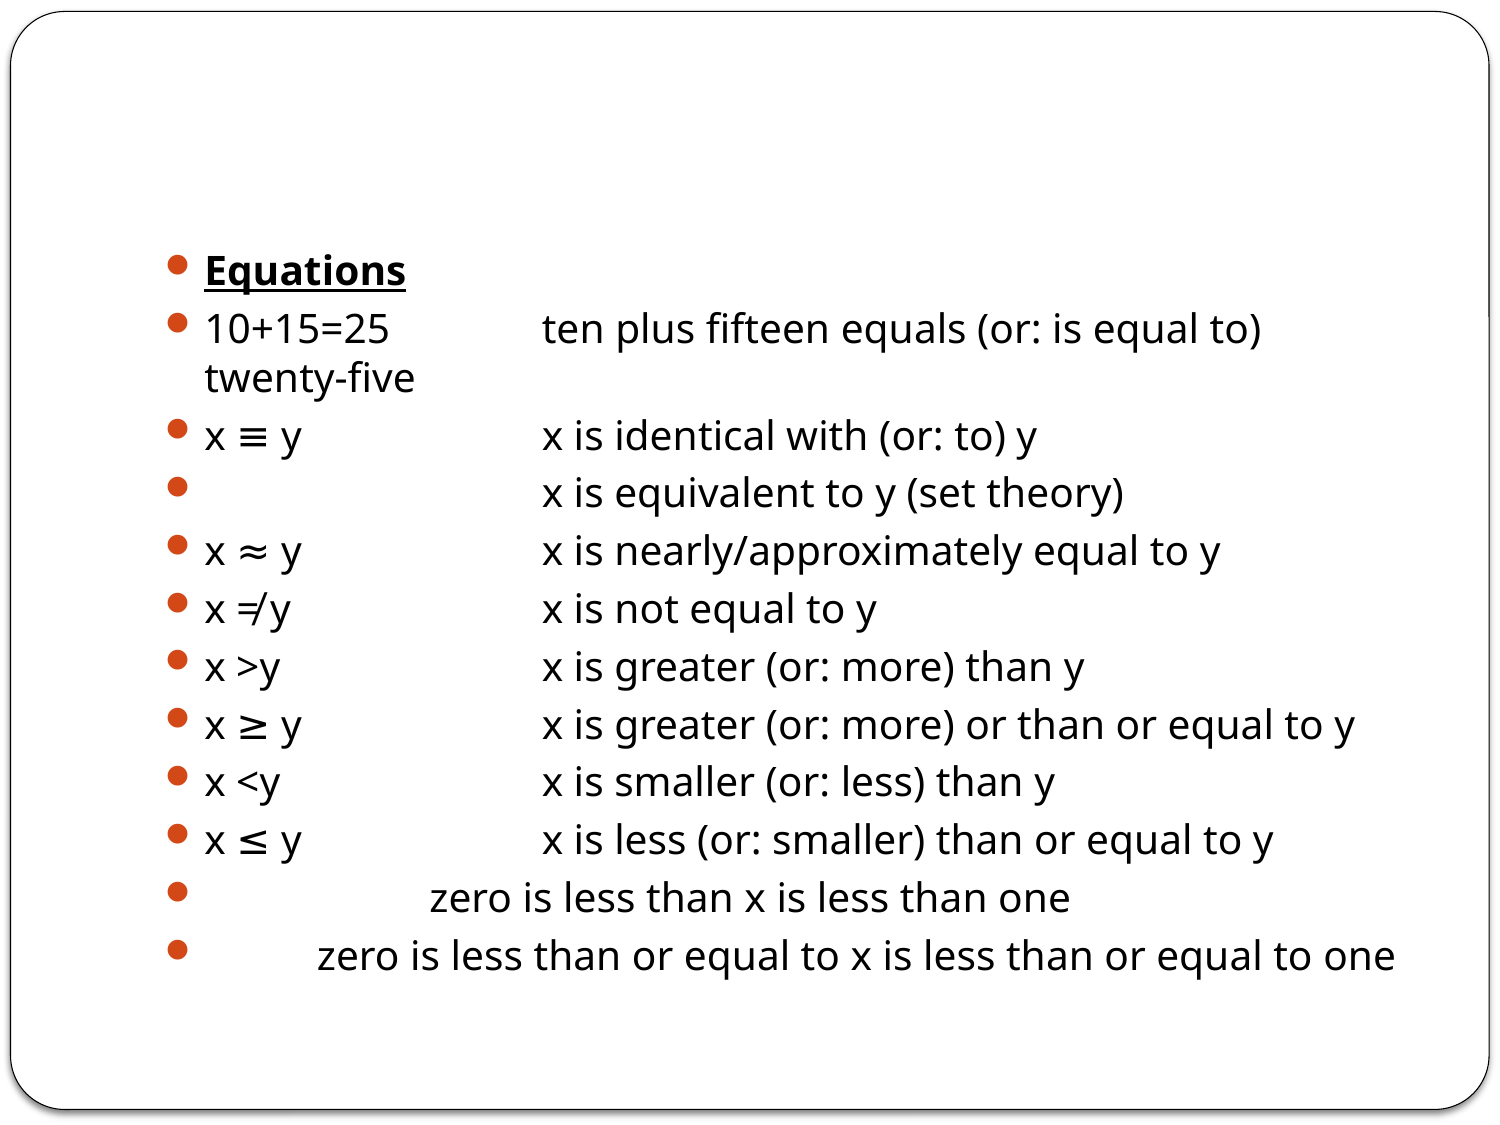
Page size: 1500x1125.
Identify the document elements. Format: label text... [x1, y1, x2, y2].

list Equations 10+15=25 ten plus fifteen equals (or: is equal to) twenty-five x ≡ y x is identical with (or: to) y x is equivalent to y (set theory) x ≈ y x is nearly/approximately equal to y x ≠ y x is not equal to y x >y x is greater (or: more) than y x ≥ y x is greater (or: more) or than or equal to y x <y x is smaller (or: less) than y x ≤ y x is less (or: smaller) than or equal to y zero is less than x is less than one zero is less than or equal to x is less than or equal to one [150, 237, 1425, 988]
